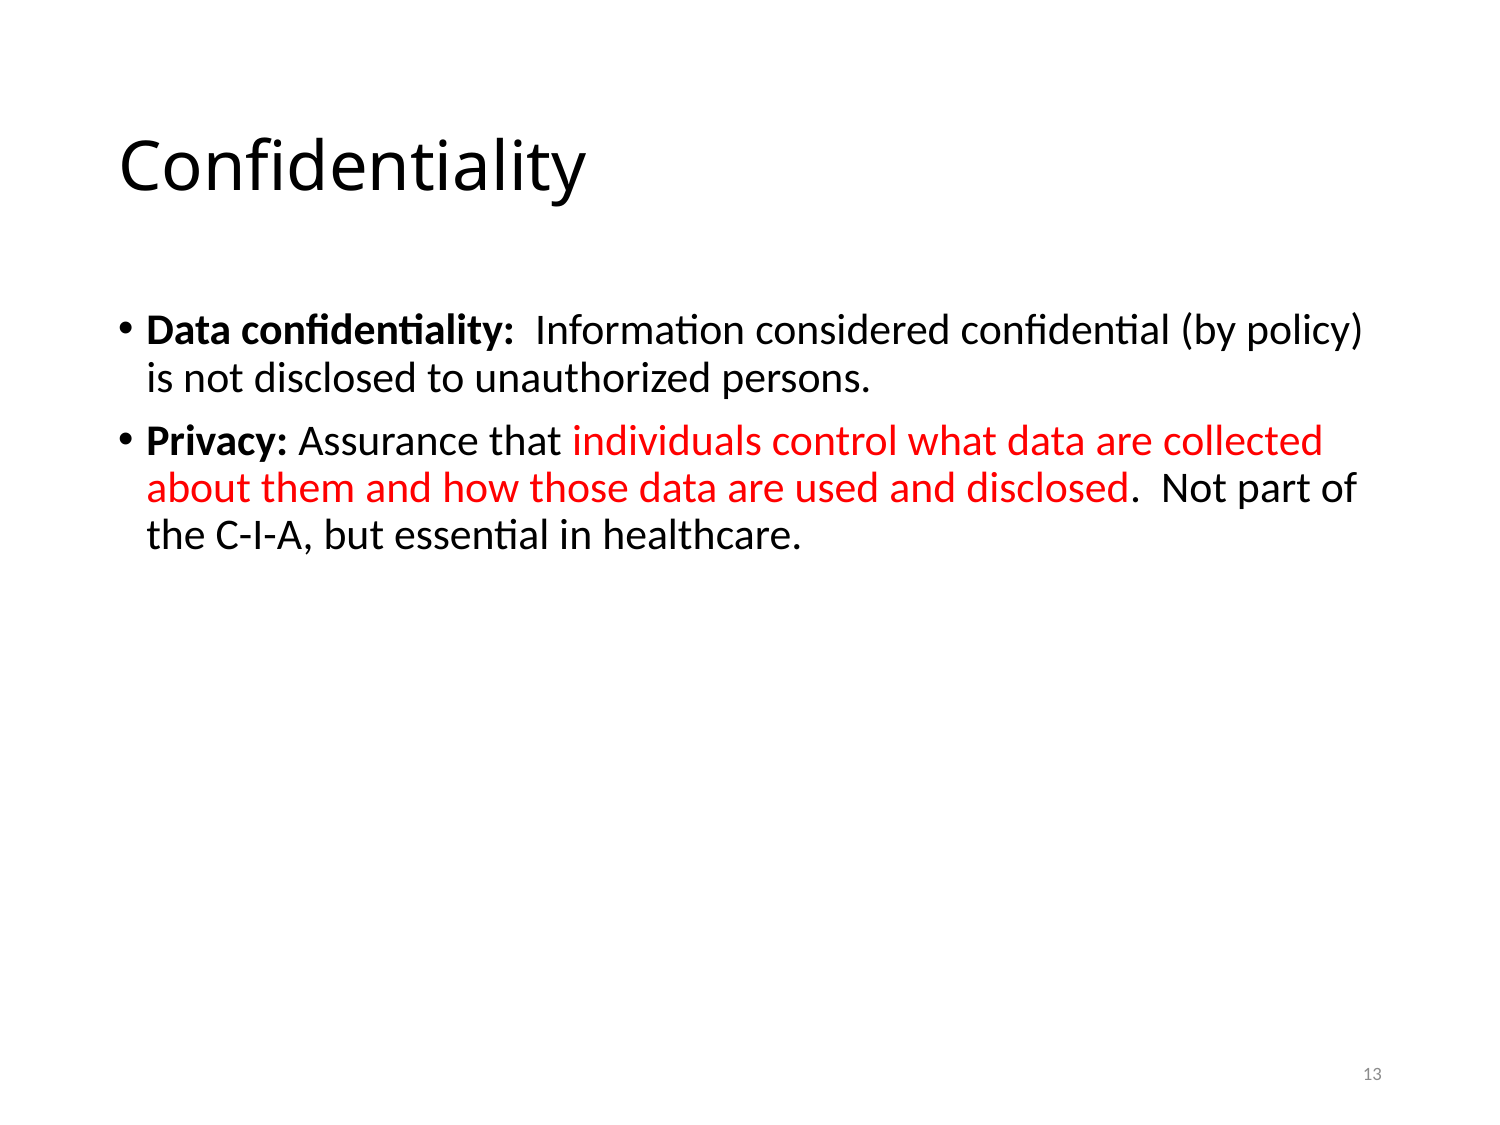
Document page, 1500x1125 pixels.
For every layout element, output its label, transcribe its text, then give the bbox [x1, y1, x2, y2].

title Confidentiality [103, 59, 1397, 278]
list Data confidentiality: Information considered confidential (by policy) is not disclosed to unauthorized persons. Privacy: Assurance that individuals control what data are collected about them and how those data are used and disclosed. Not part of the C-I-A, but essential in healthcare. [103, 299, 1397, 1014]
slide_number 13 [1059, 1042, 1397, 1103]
